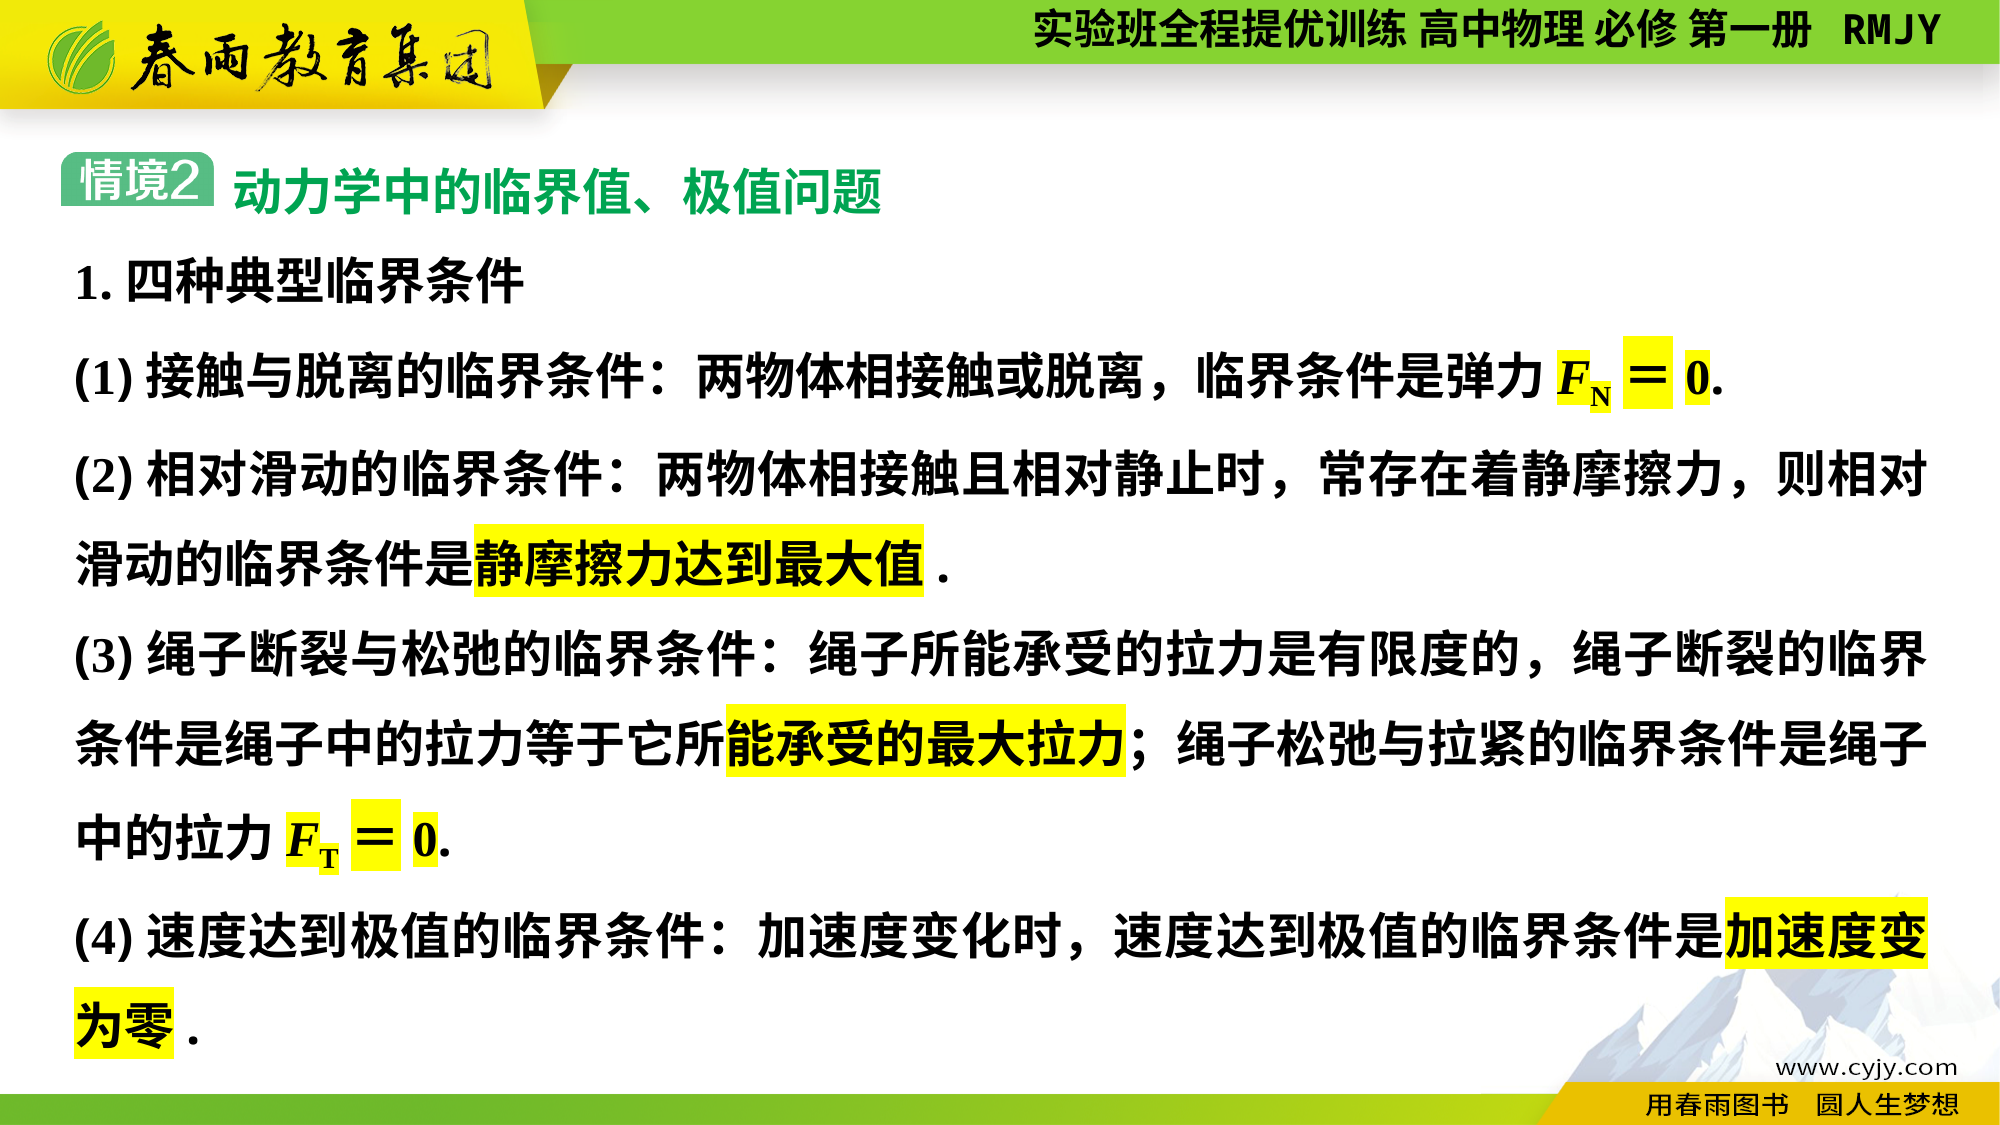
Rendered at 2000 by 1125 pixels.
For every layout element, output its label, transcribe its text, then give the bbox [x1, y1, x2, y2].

picture [0, 0, 2000, 1125]
list 动力学中的临界值、极值问题 1.四种典型临界条件 (1)接触与脱离的临界条件：两物体相接触或脱离，临界条件是弹力FN＝0. (2)相对滑动的临界条件：两物体相接触且相对静止时，常存在着静摩擦力，则相对滑动的临界条件是静摩擦力达到最大值. (3)绳子断裂与松弛的临界条件：绳子所能承受的拉力是有限度的，绳子断裂的临界条件是绳子中的拉力等于它所能承受的最大拉力；绳子松弛与拉紧的临界条件是绳子中的拉力FT＝0. (4)速度达到极值的临界条件：加速度变化时，速度达到极值的临界条件是加速度变为零. [59, 122, 1944, 1047]
